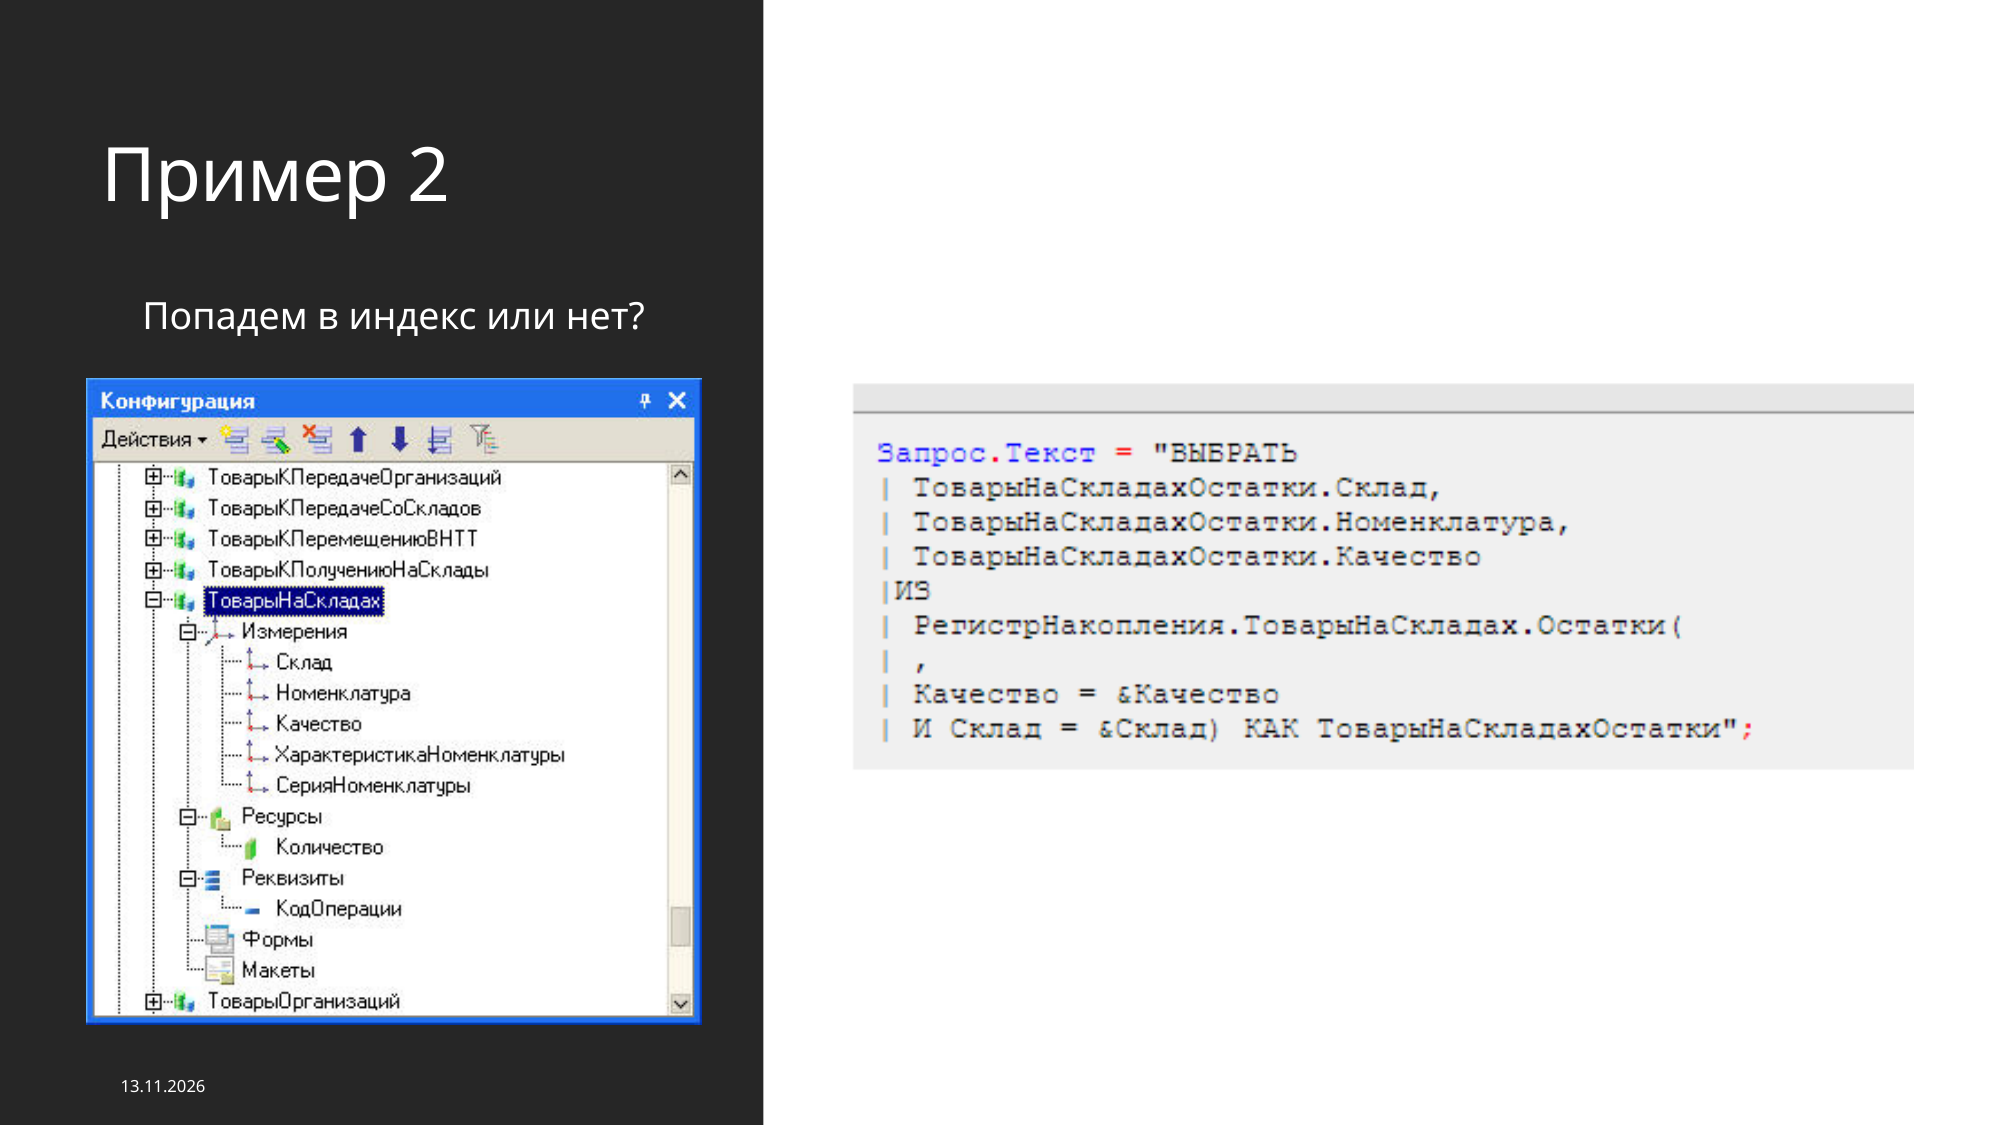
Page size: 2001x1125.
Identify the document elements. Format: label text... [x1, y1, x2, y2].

title Пример 2 [86, 128, 683, 226]
picture [85, 378, 703, 1026]
text_box Попадем в индекс или нет? [86, 284, 702, 345]
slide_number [105, 1057, 683, 1118]
picture [846, 365, 1915, 778]
